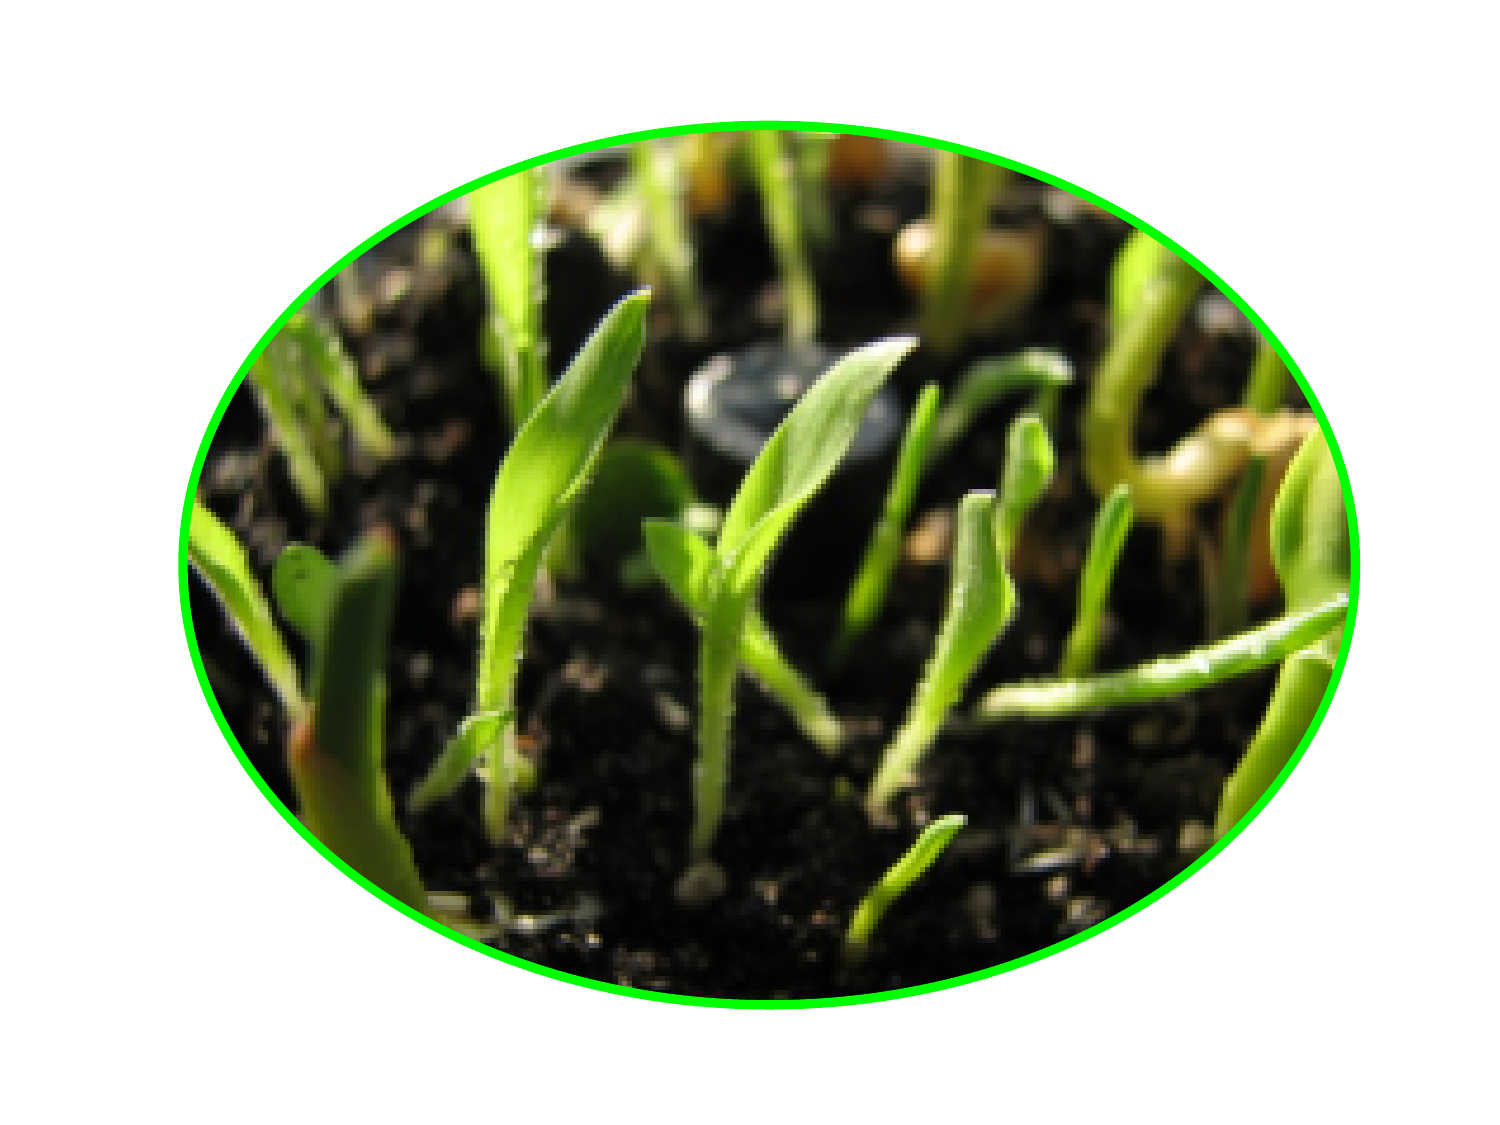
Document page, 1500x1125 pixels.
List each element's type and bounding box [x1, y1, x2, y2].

picture [182, 125, 1356, 1006]
